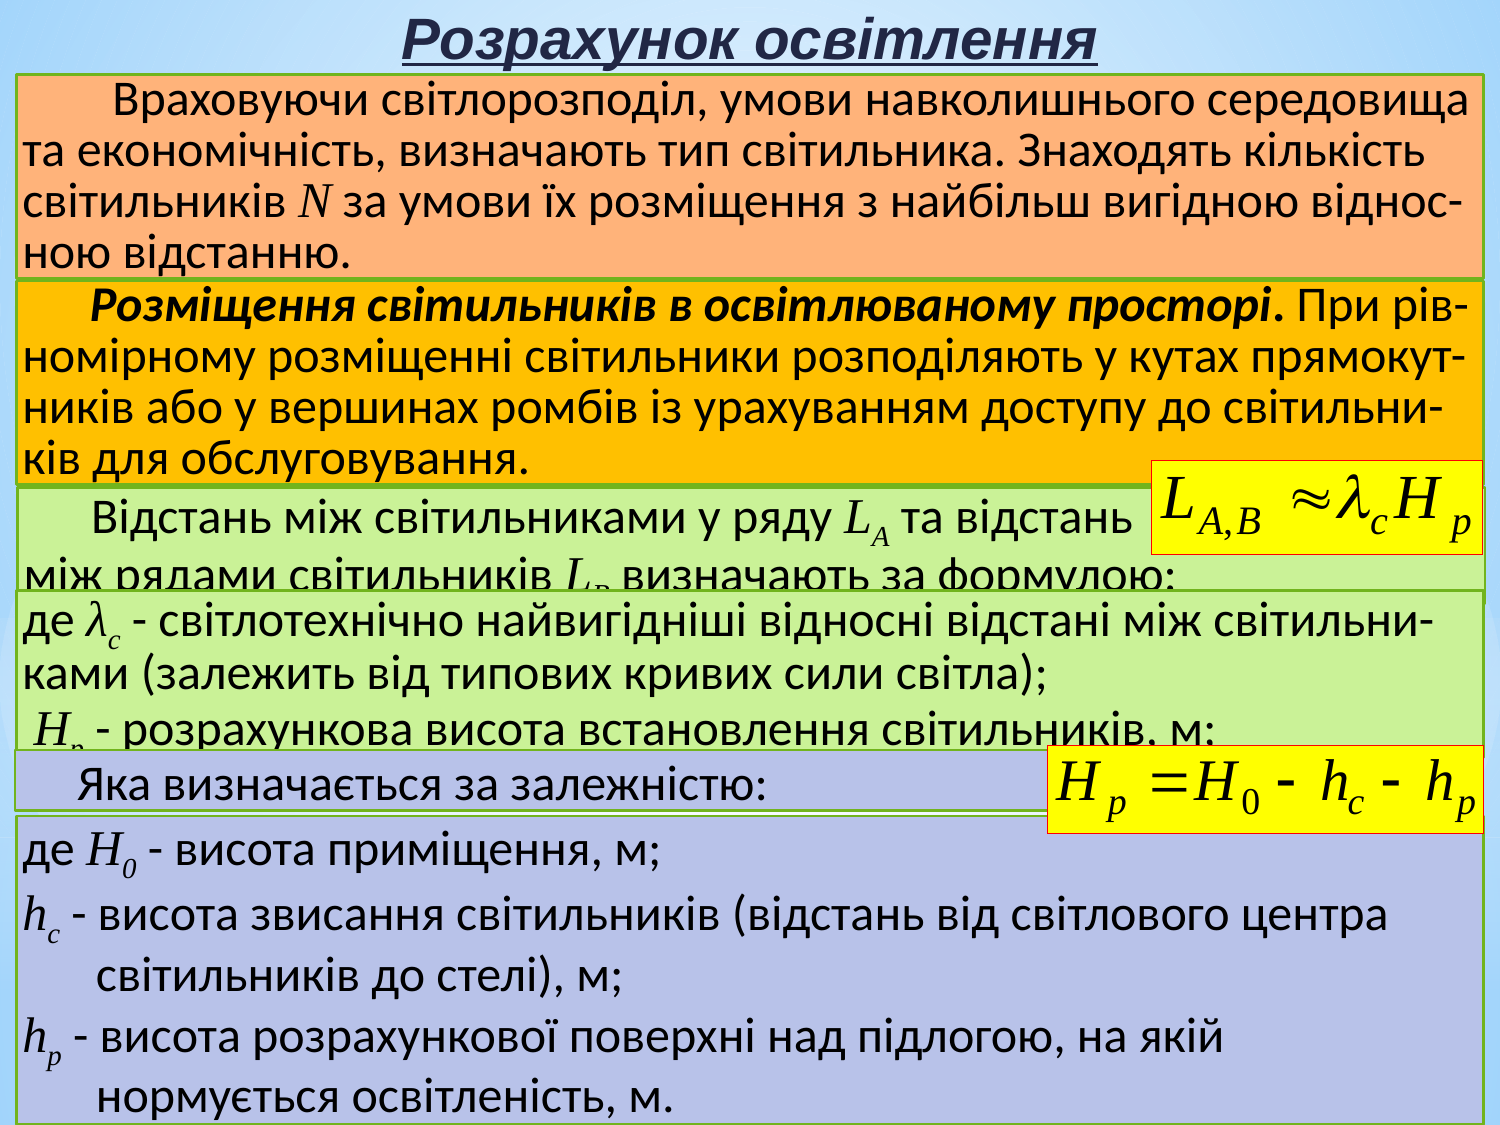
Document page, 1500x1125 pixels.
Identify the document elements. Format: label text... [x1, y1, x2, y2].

text_box де λс - світлотехнічно найвигідніші відносні відстані між світильни-ками (залежить від типових кривих сили світла); Нр - розрахункова висота встановлення світильників, м; [15, 589, 1485, 749]
text_box Розміщення світильників в освітлюваному просторі. При рів-номірному розміщенні світильники розподіляють у кутах прямокут-ників або у вершинах ромбів із урахуванням доступу до світильни-ків для обслуговування. [15, 280, 1485, 486]
text_box Враховуючи світлорозподіл, умови навколишнього середовища та економічність, визначають тип світильника. Знаходять кількість світильників N за умови їх розміщення з найбільш вигідною віднос-ною відстанню. [15, 73, 1485, 280]
text_box Яка визначається за залежністю: [14, 749, 1042, 812]
text_box де Н0 - висота приміщення, м; hc - висота звисання світильників (відстань від світлового центра світильників до стелі), м; hp - висота розрахункової поверхні над підлогою, на якій нормується освітленість, м. [15, 815, 1485, 1125]
text_box Відстань між світильниками у ряду LA та відстань між рядами світильників LB визначають за формулою: [16, 486, 1486, 605]
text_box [1047, 744, 1485, 834]
text_box Розрахунок освітлення [17, 11, 1483, 72]
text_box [1151, 460, 1483, 555]
